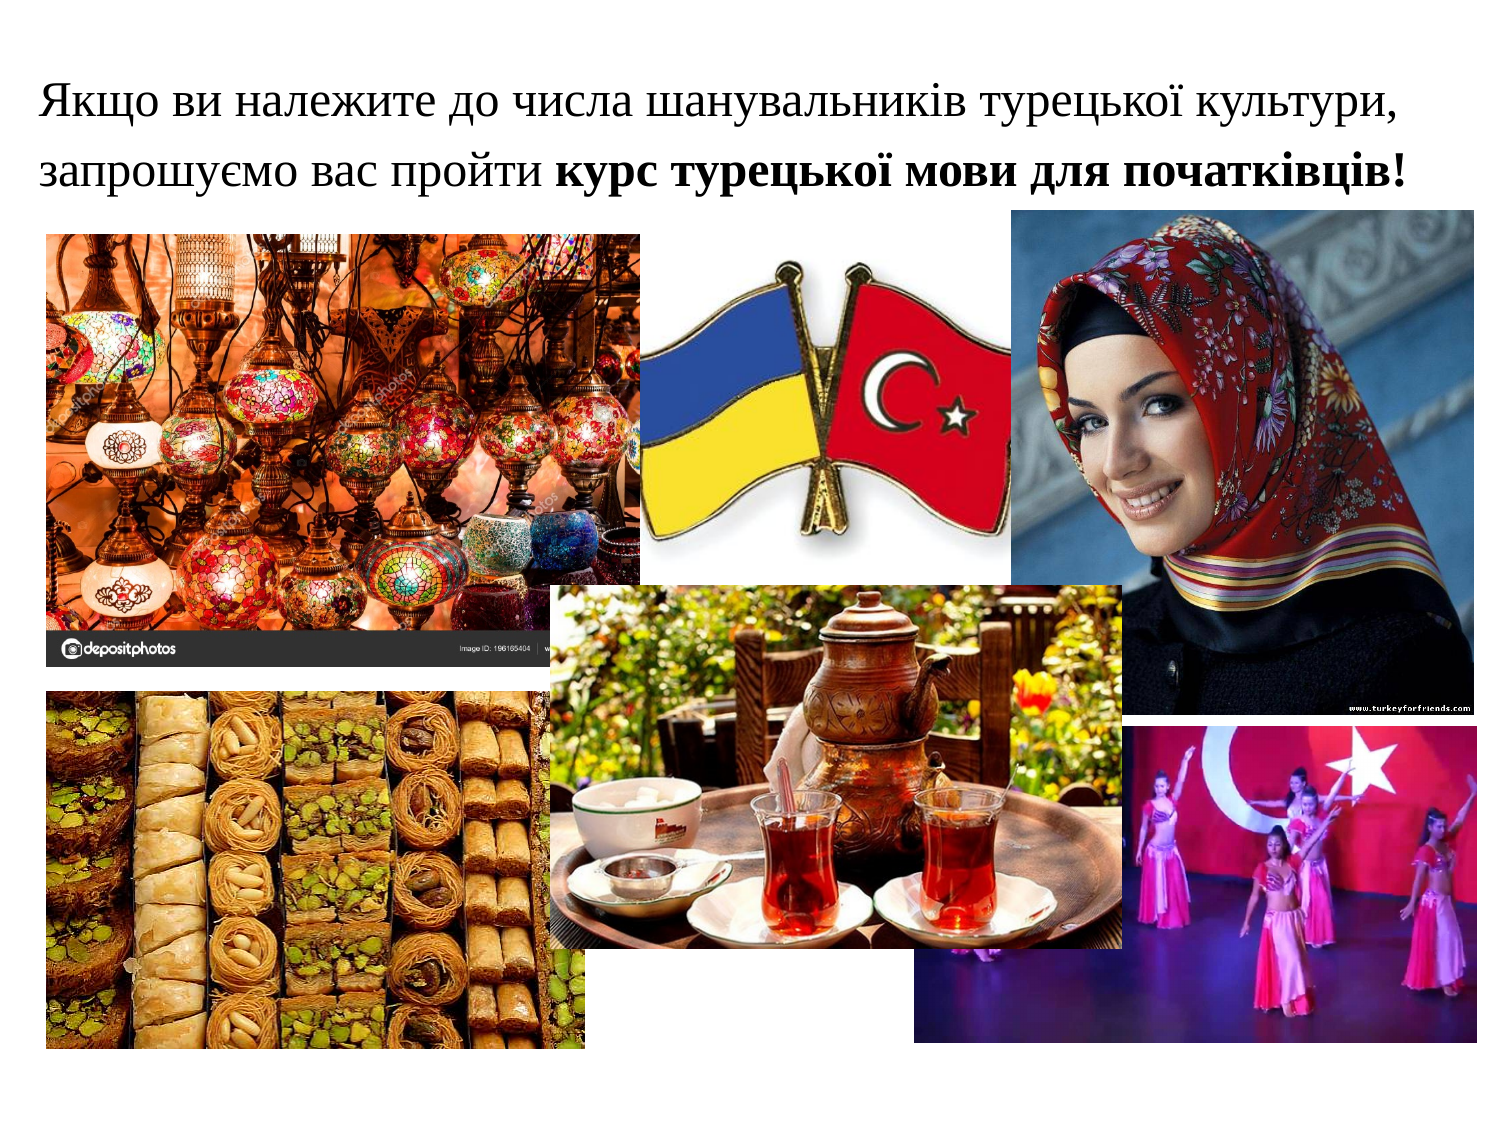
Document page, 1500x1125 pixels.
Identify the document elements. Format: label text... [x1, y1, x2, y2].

picture [46, 210, 1477, 1050]
list Якщо ви належите до числа шанувальників турецької культури, запрошуємо вас пройти курс турецької мови для початківців! [23, 58, 1477, 1090]
